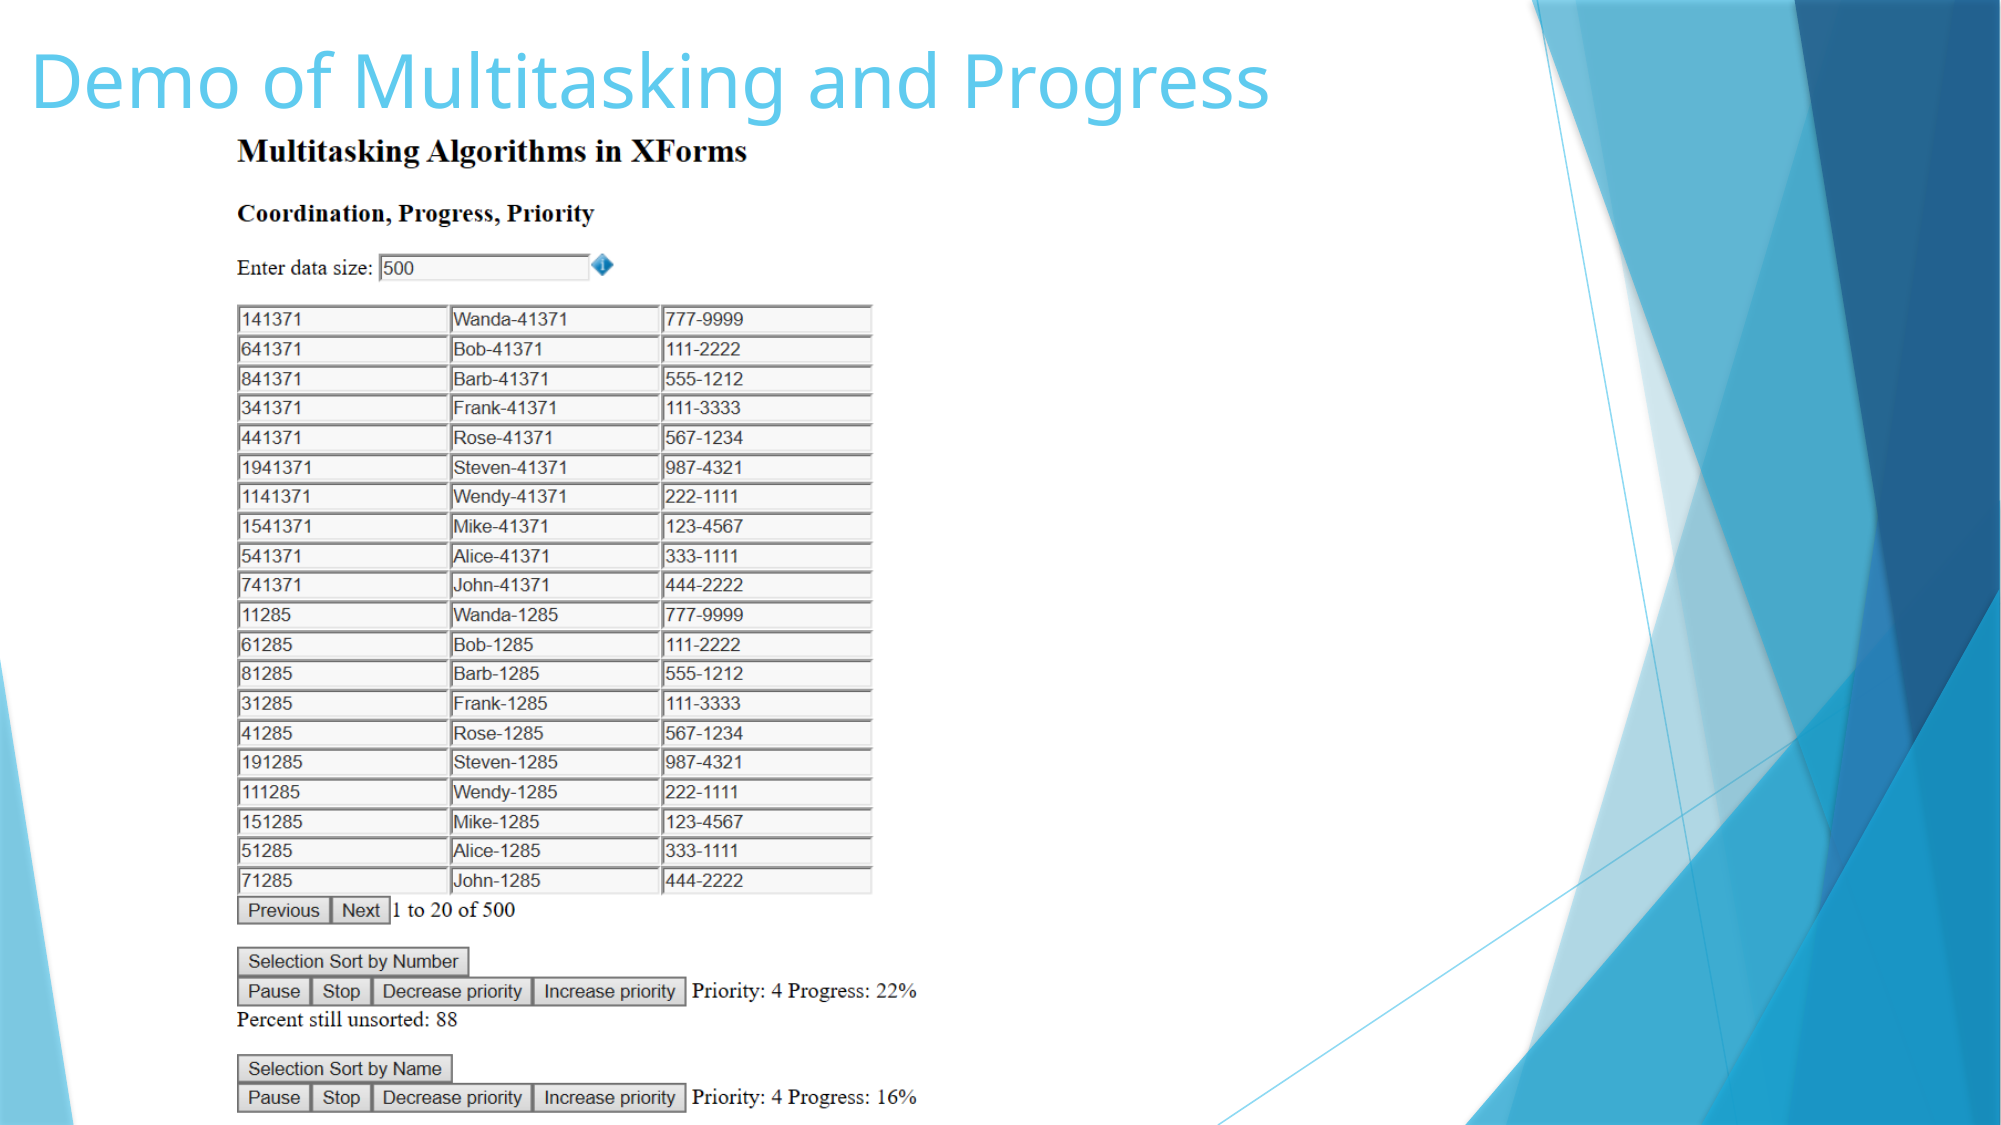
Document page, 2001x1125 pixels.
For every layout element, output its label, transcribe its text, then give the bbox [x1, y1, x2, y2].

title Demo of Multitasking and Progress [14, 25, 1522, 134]
picture [236, 133, 928, 1125]
